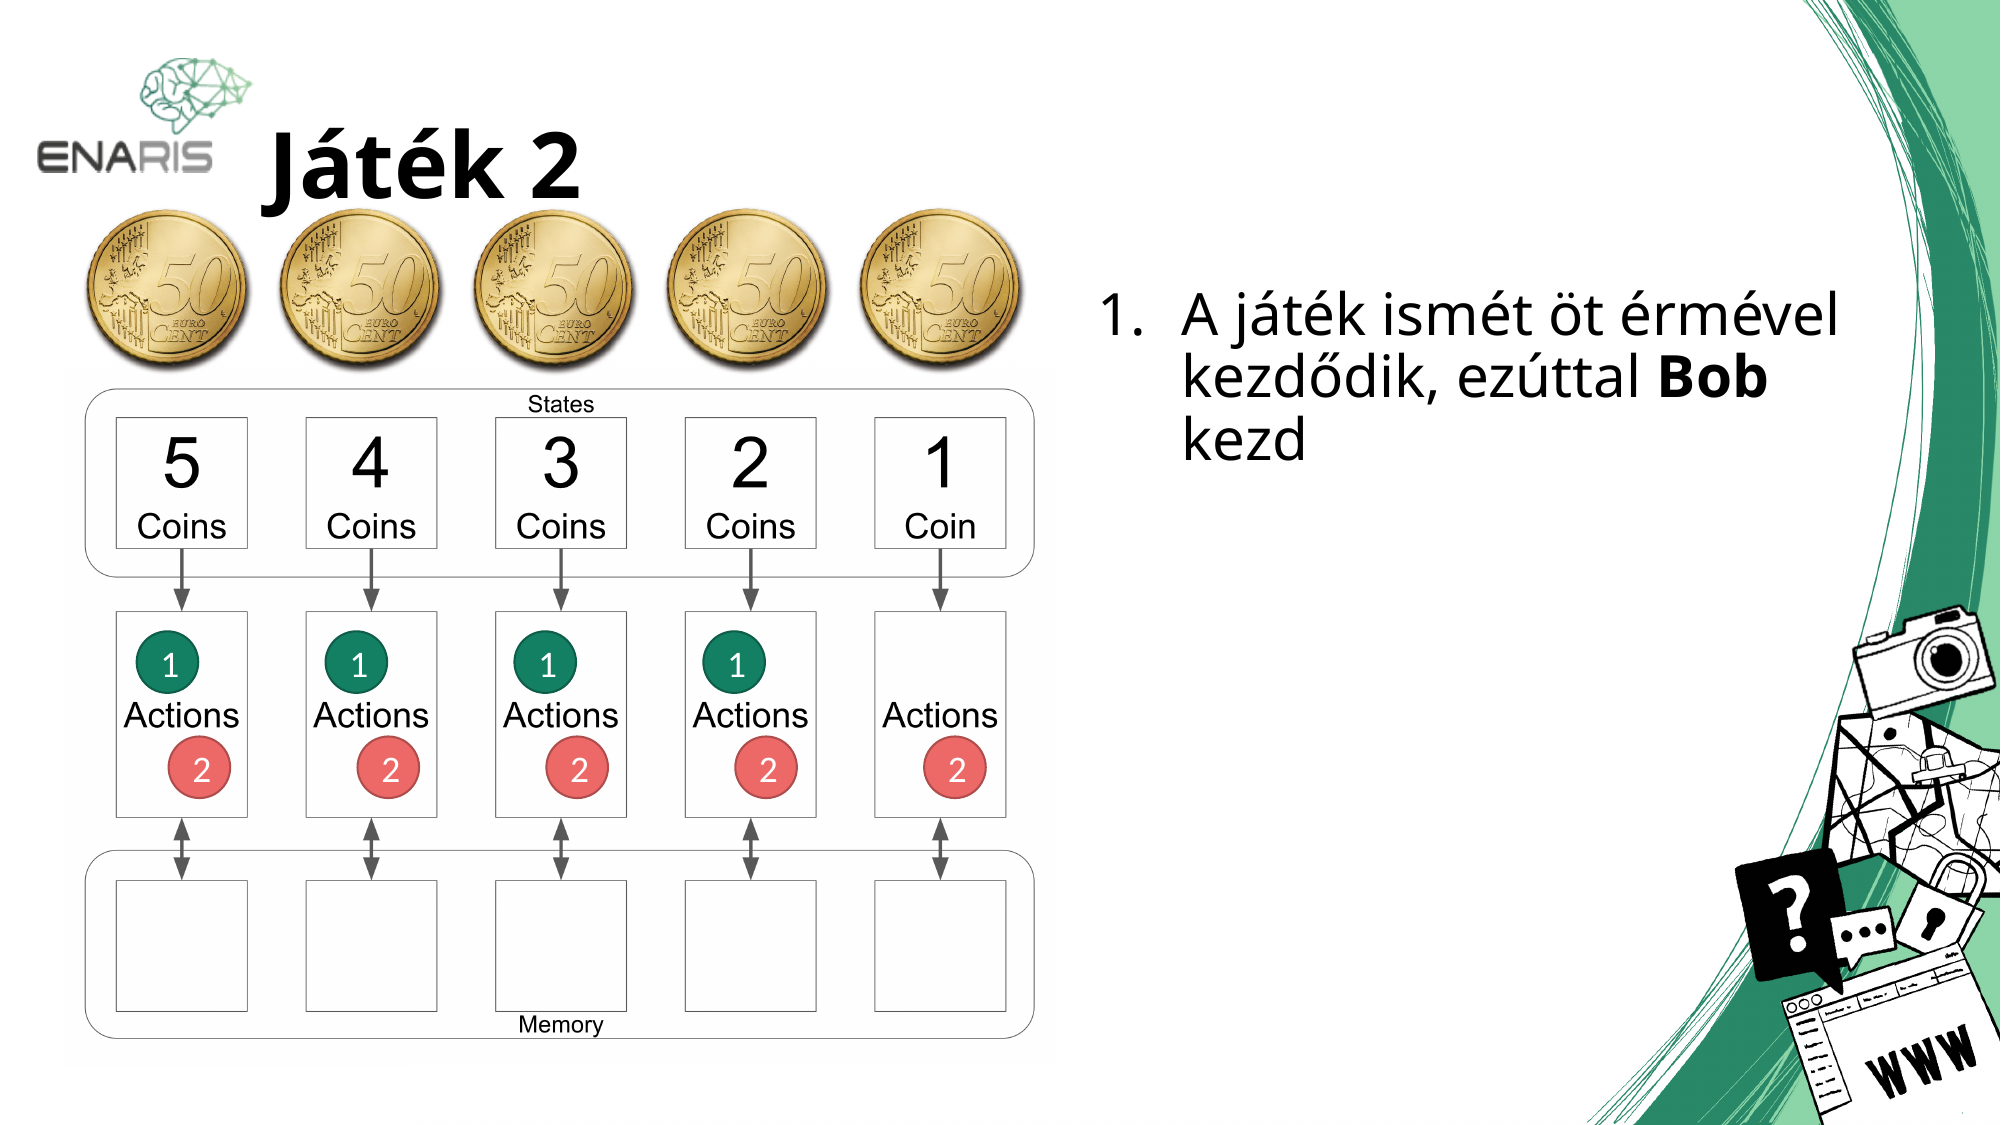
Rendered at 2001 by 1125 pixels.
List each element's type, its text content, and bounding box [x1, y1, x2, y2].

picture [81, 206, 255, 377]
title Játék 2 [253, 59, 1863, 278]
picture [37, 58, 254, 173]
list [63, 361, 1059, 1066]
text_box A játék ismét öt érmével kezdődik, ezúttal Bob kezd [1082, 277, 1869, 1116]
picture [274, 0, 2000, 1125]
